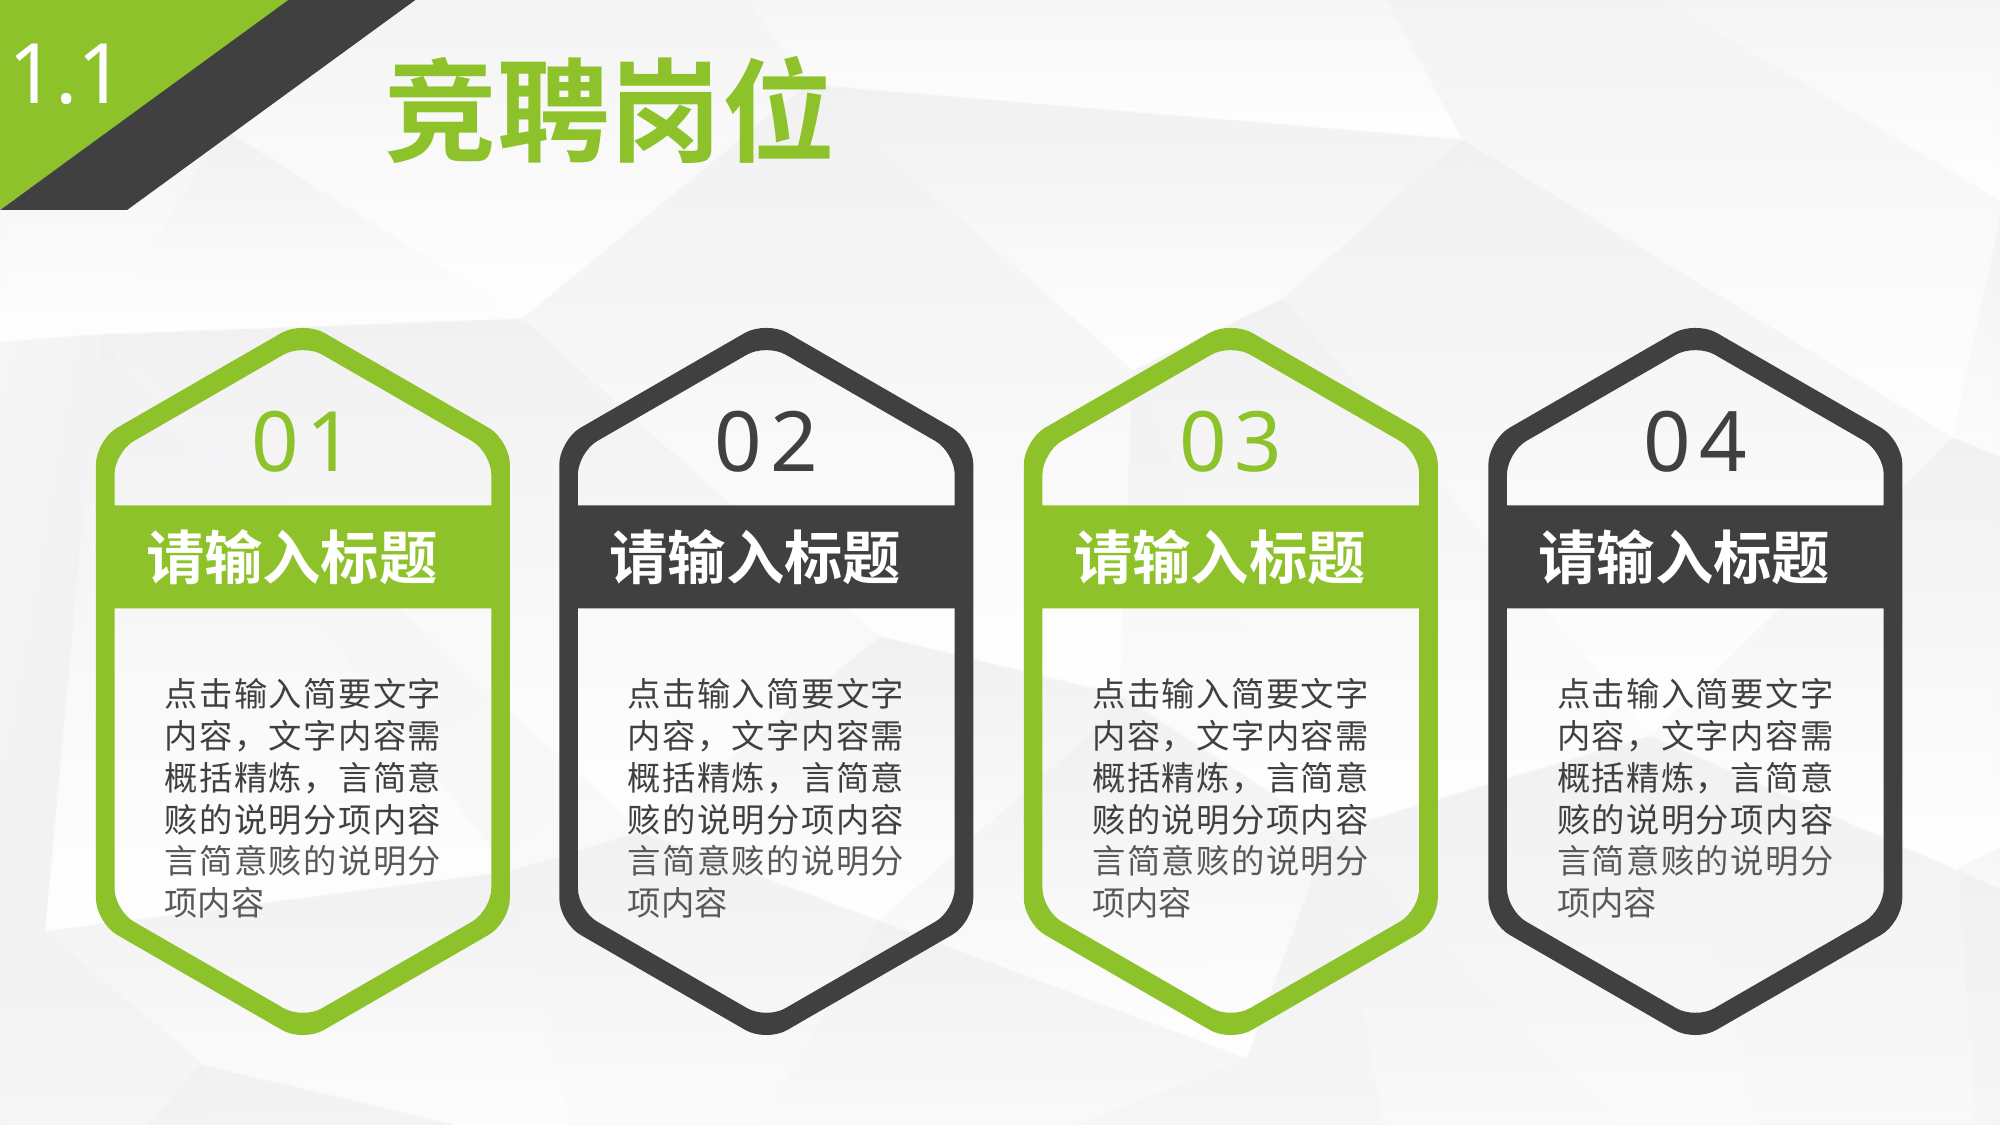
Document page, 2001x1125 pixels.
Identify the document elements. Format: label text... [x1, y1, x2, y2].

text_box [95, 327, 510, 1036]
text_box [559, 327, 974, 1036]
text_box [0, 0, 285, 105]
text_box 竞聘岗位 [373, 34, 1068, 182]
text_box 1.1 [0, 13, 141, 128]
picture [0, 0, 2001, 1125]
text_box [0, 128, 109, 208]
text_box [1488, 327, 1903, 1036]
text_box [1023, 327, 1438, 1036]
text_box [0, 0, 418, 211]
